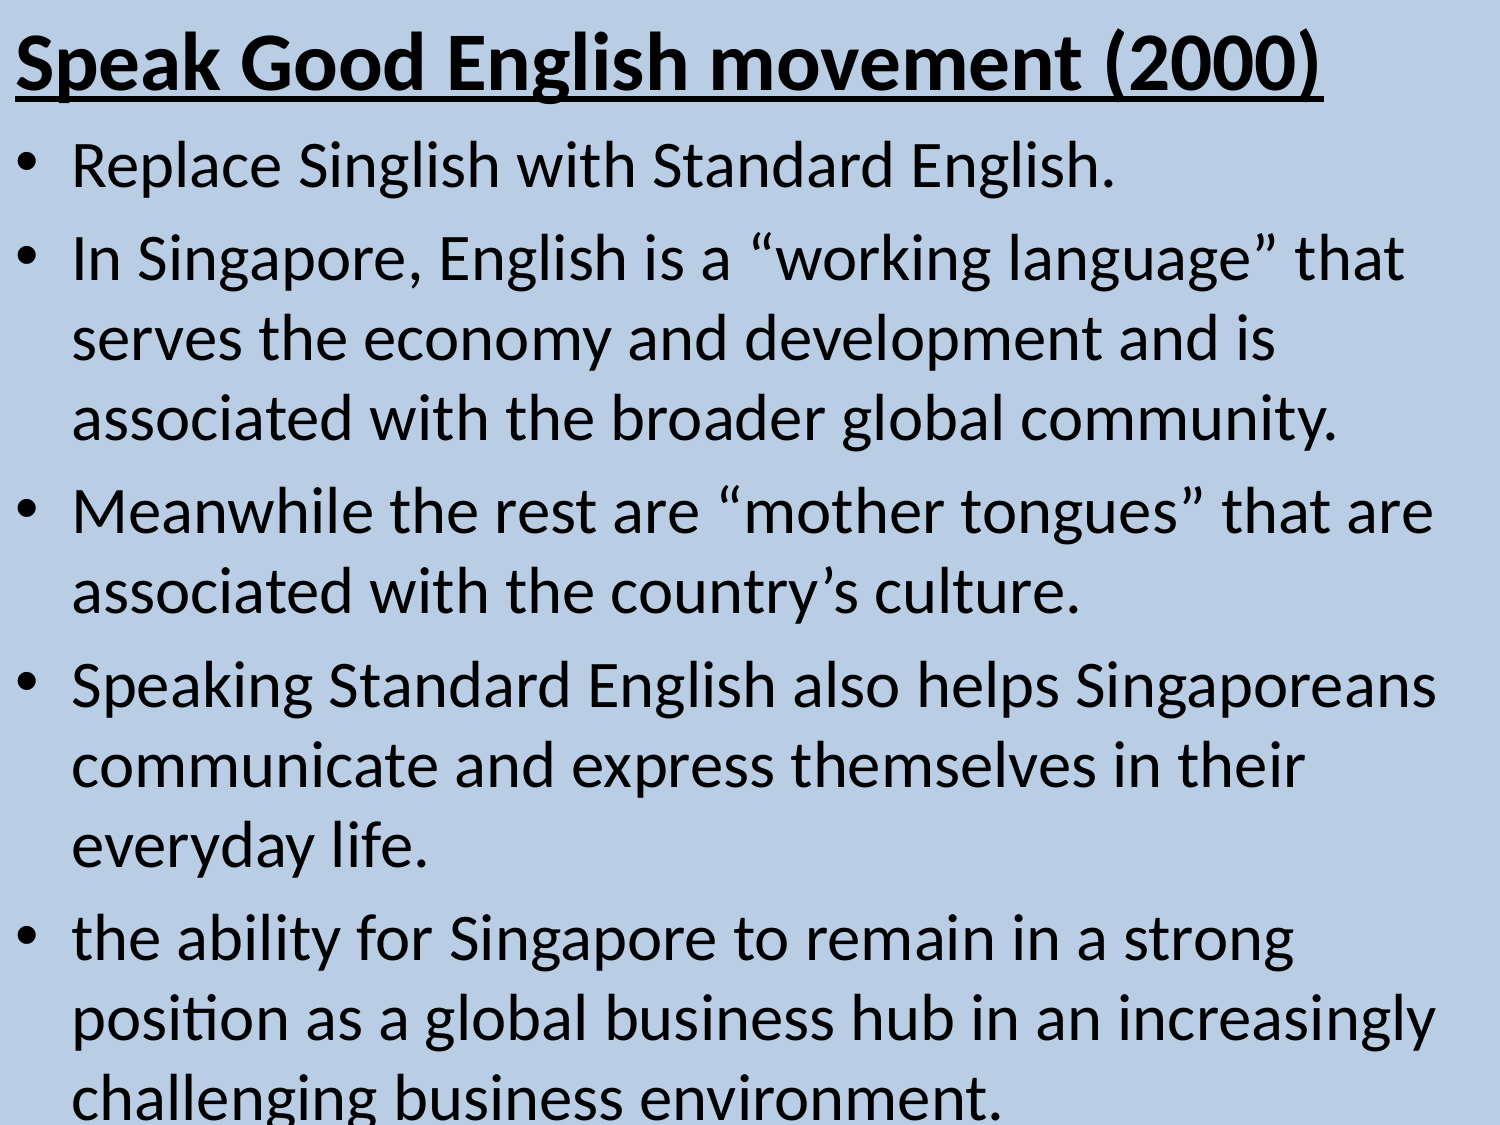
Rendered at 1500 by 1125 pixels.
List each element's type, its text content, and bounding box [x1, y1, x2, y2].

list Speak Good English movement (2000) Replace Singlish with Standard English. In Singapore, English is a “working language” that serves the economy and development and is associated with the broader global community. Meanwhile the rest are “mother tongues” that are associated with the country’s culture. Speaking Standard English also helps Singaporeans communicate and express themselves in their everyday life. the ability for Singapore to remain in a strong position as a global business hub in an increasingly challenging business environment. [0, 0, 1500, 1125]
